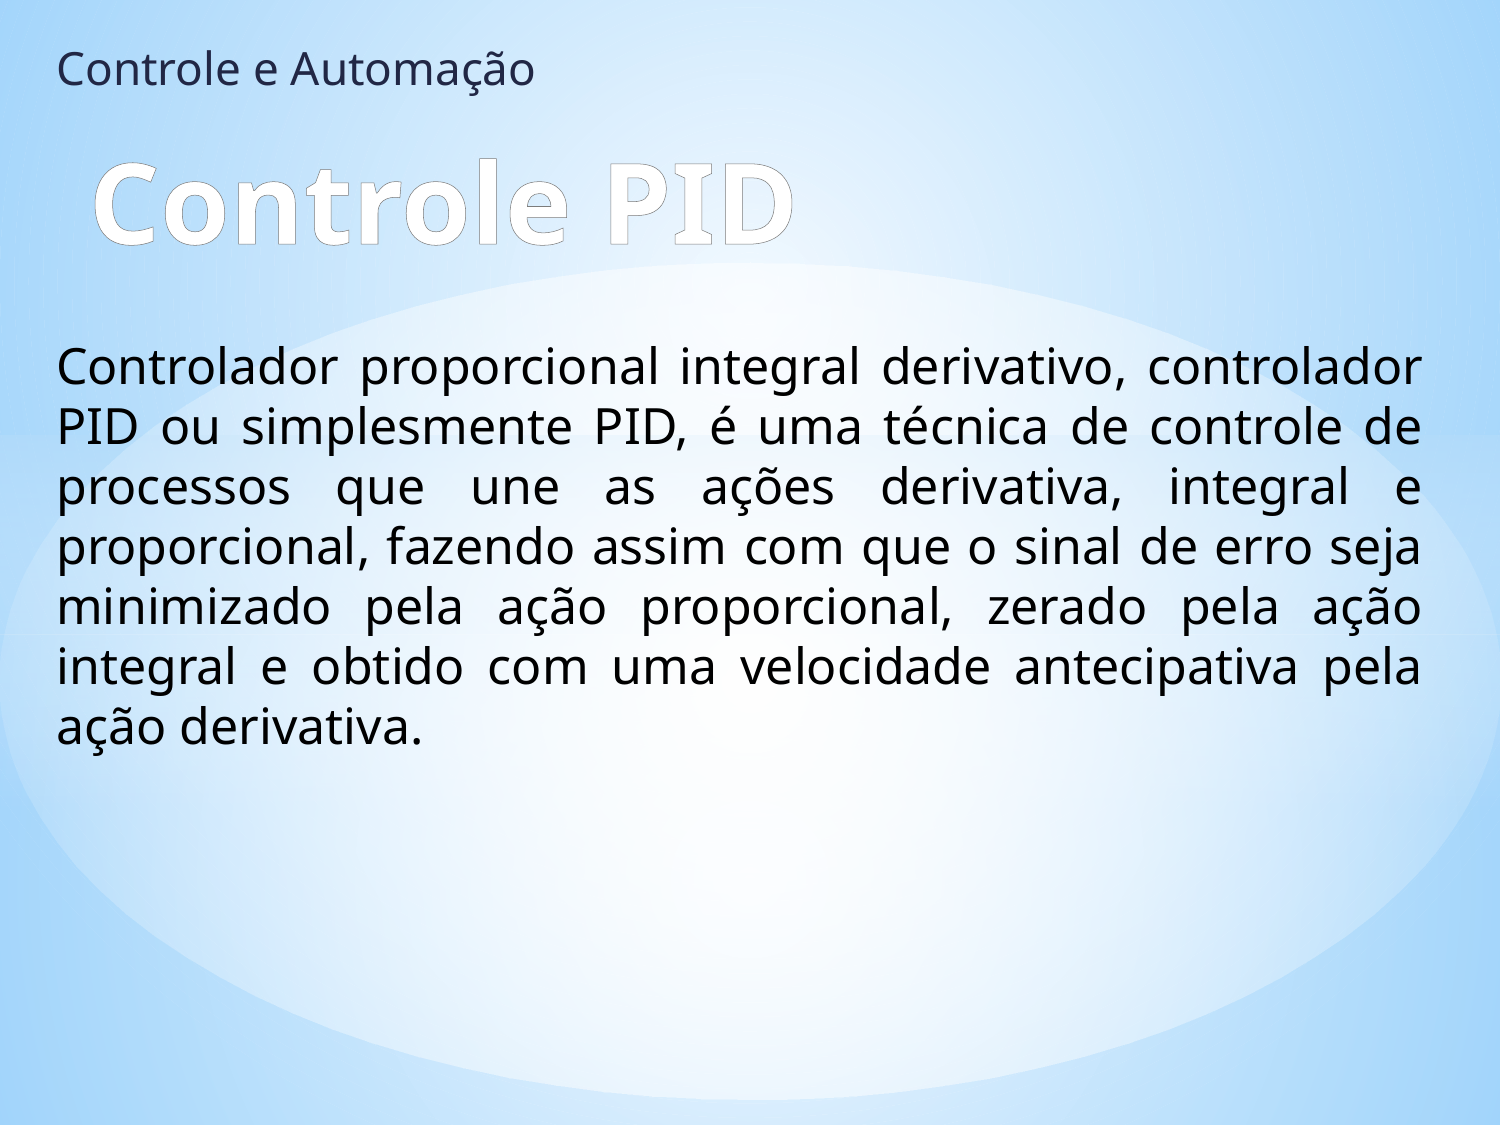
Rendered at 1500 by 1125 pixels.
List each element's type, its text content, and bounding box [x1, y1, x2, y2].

text_box Controlador proporcional integral derivativo, controlador PID ou simplesmente PID, é uma técnica de controle de processos que une as ações derivativa, integral e proporcional, fazendo assim com que o sinal de erro seja minimizado pela ação proporcional, zerado pela ação integral e obtido com uma velocidade antecipativa pela ação derivativa. [41, 327, 1439, 763]
subtitle Controle e Automação [41, 31, 967, 177]
text_box Controle PID [73, 124, 815, 275]
